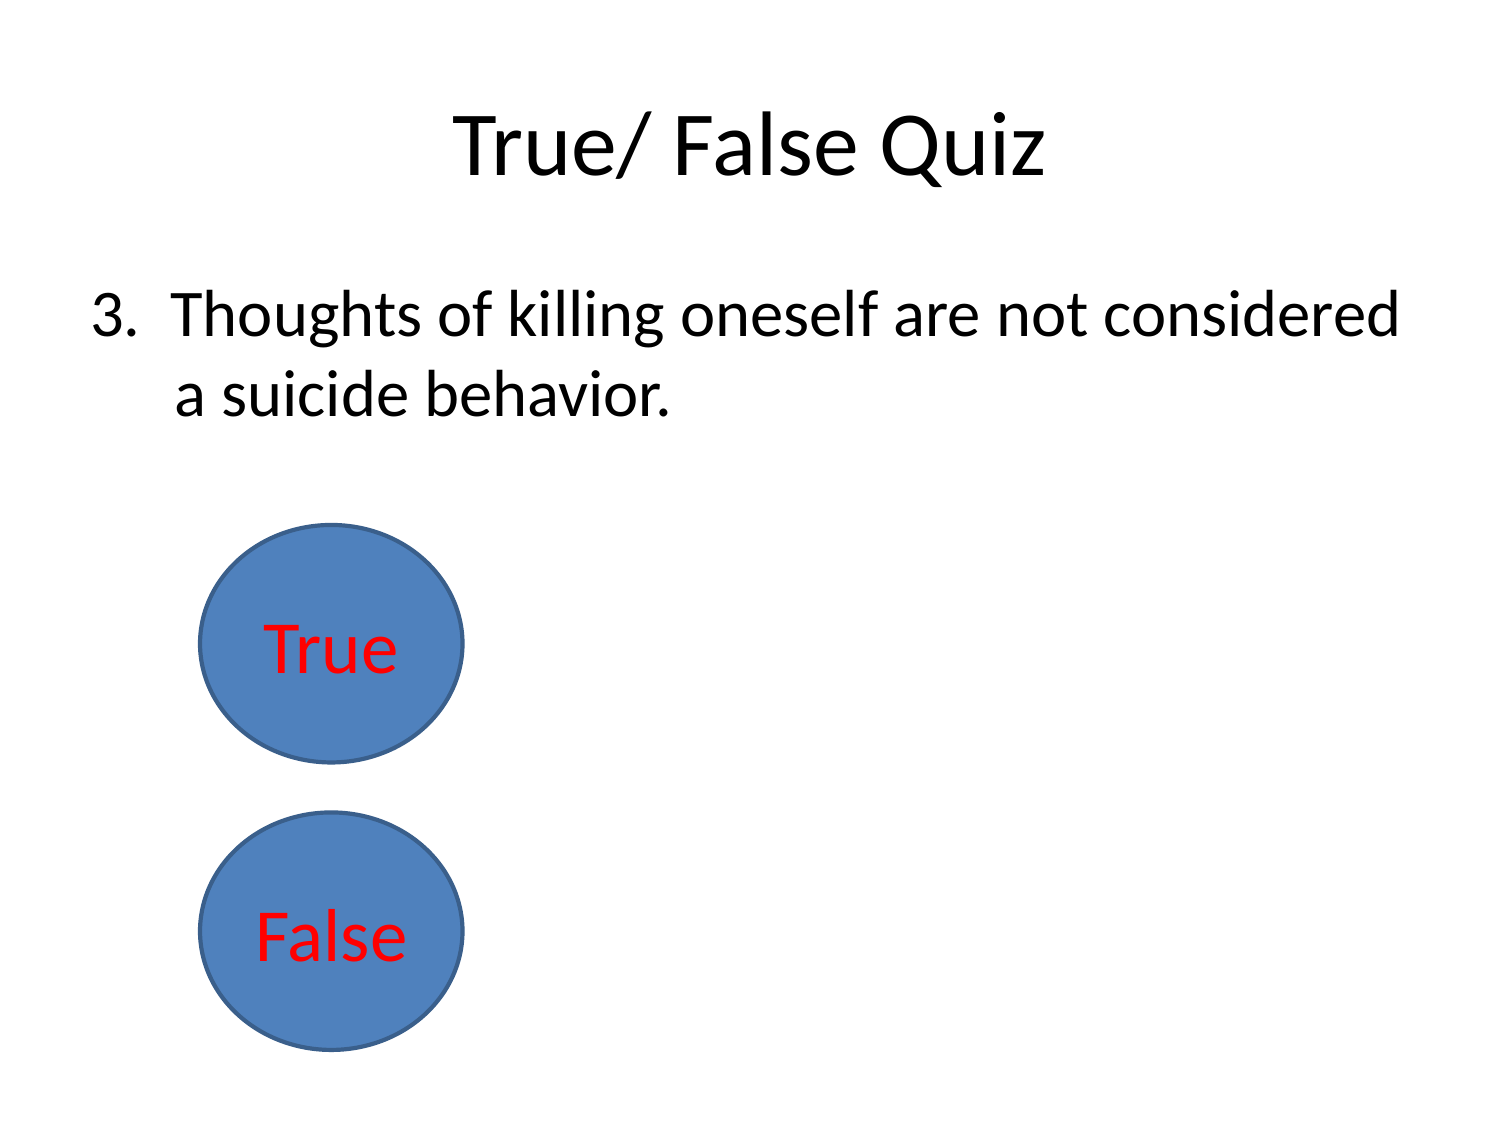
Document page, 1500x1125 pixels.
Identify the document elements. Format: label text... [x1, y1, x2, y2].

text_box False [197, 810, 465, 1053]
text_box True [197, 522, 465, 765]
list 3. Thoughts of killing oneself are not considered a suicide behavior. [75, 262, 1425, 1005]
title True/ False Quiz [75, 45, 1425, 233]
